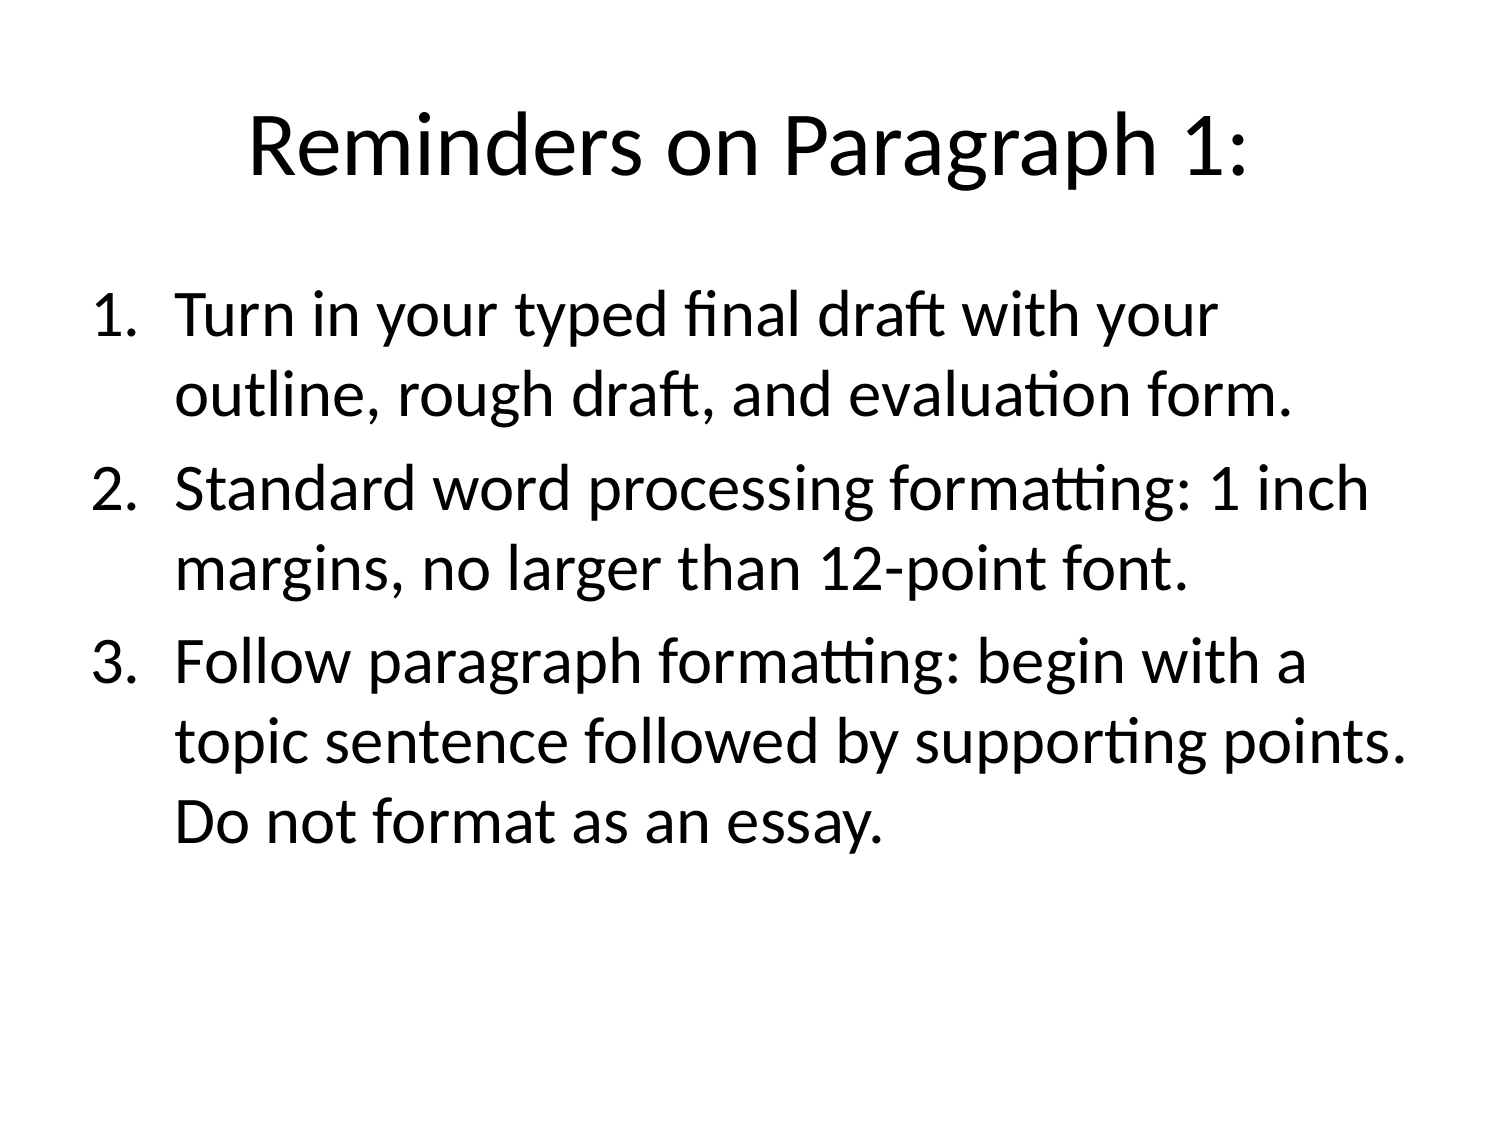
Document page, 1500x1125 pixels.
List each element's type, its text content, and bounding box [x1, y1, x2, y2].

list Turn in your typed final draft with your outline, rough draft, and evaluation form. Standard word processing formatting: 1 inch margins, no larger than 12-point font. Follow paragraph formatting: begin with a topic sentence followed by supporting points. Do not format as an essay. [75, 262, 1425, 1005]
title Reminders on Paragraph 1: [75, 45, 1425, 233]
